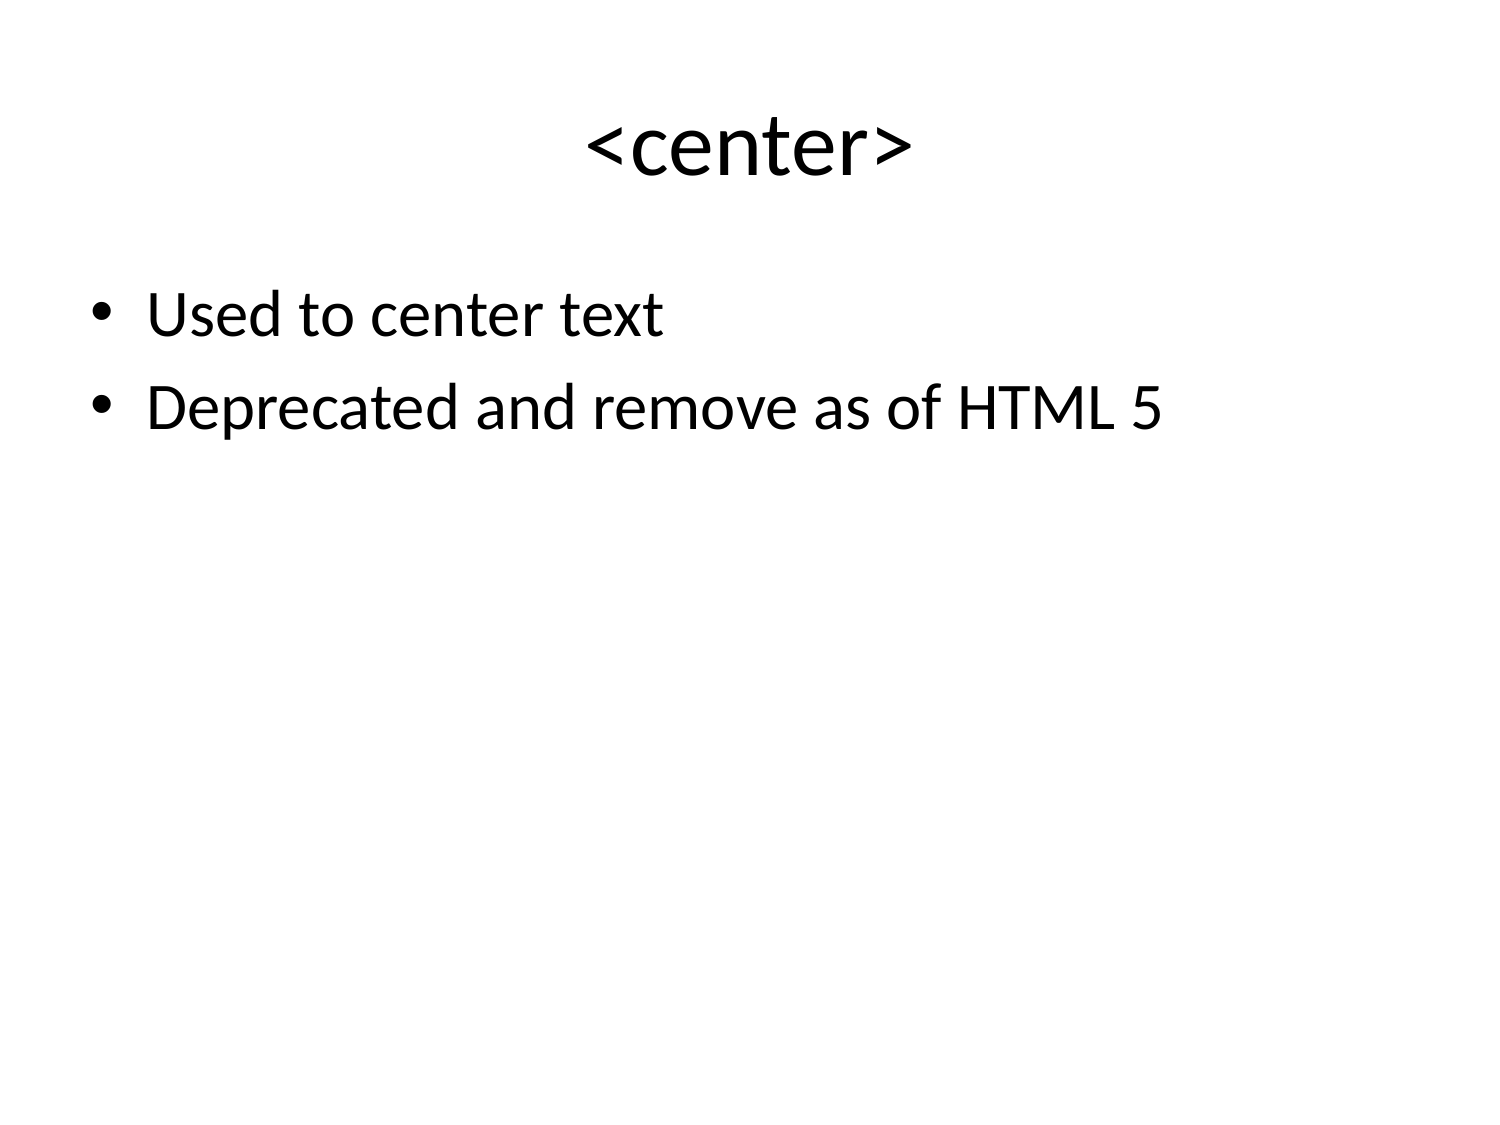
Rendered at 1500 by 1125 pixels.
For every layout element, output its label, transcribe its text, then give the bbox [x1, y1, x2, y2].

list Used to center text Deprecated and remove as of HTML 5 [75, 262, 1425, 1005]
title <center> [75, 45, 1425, 233]
